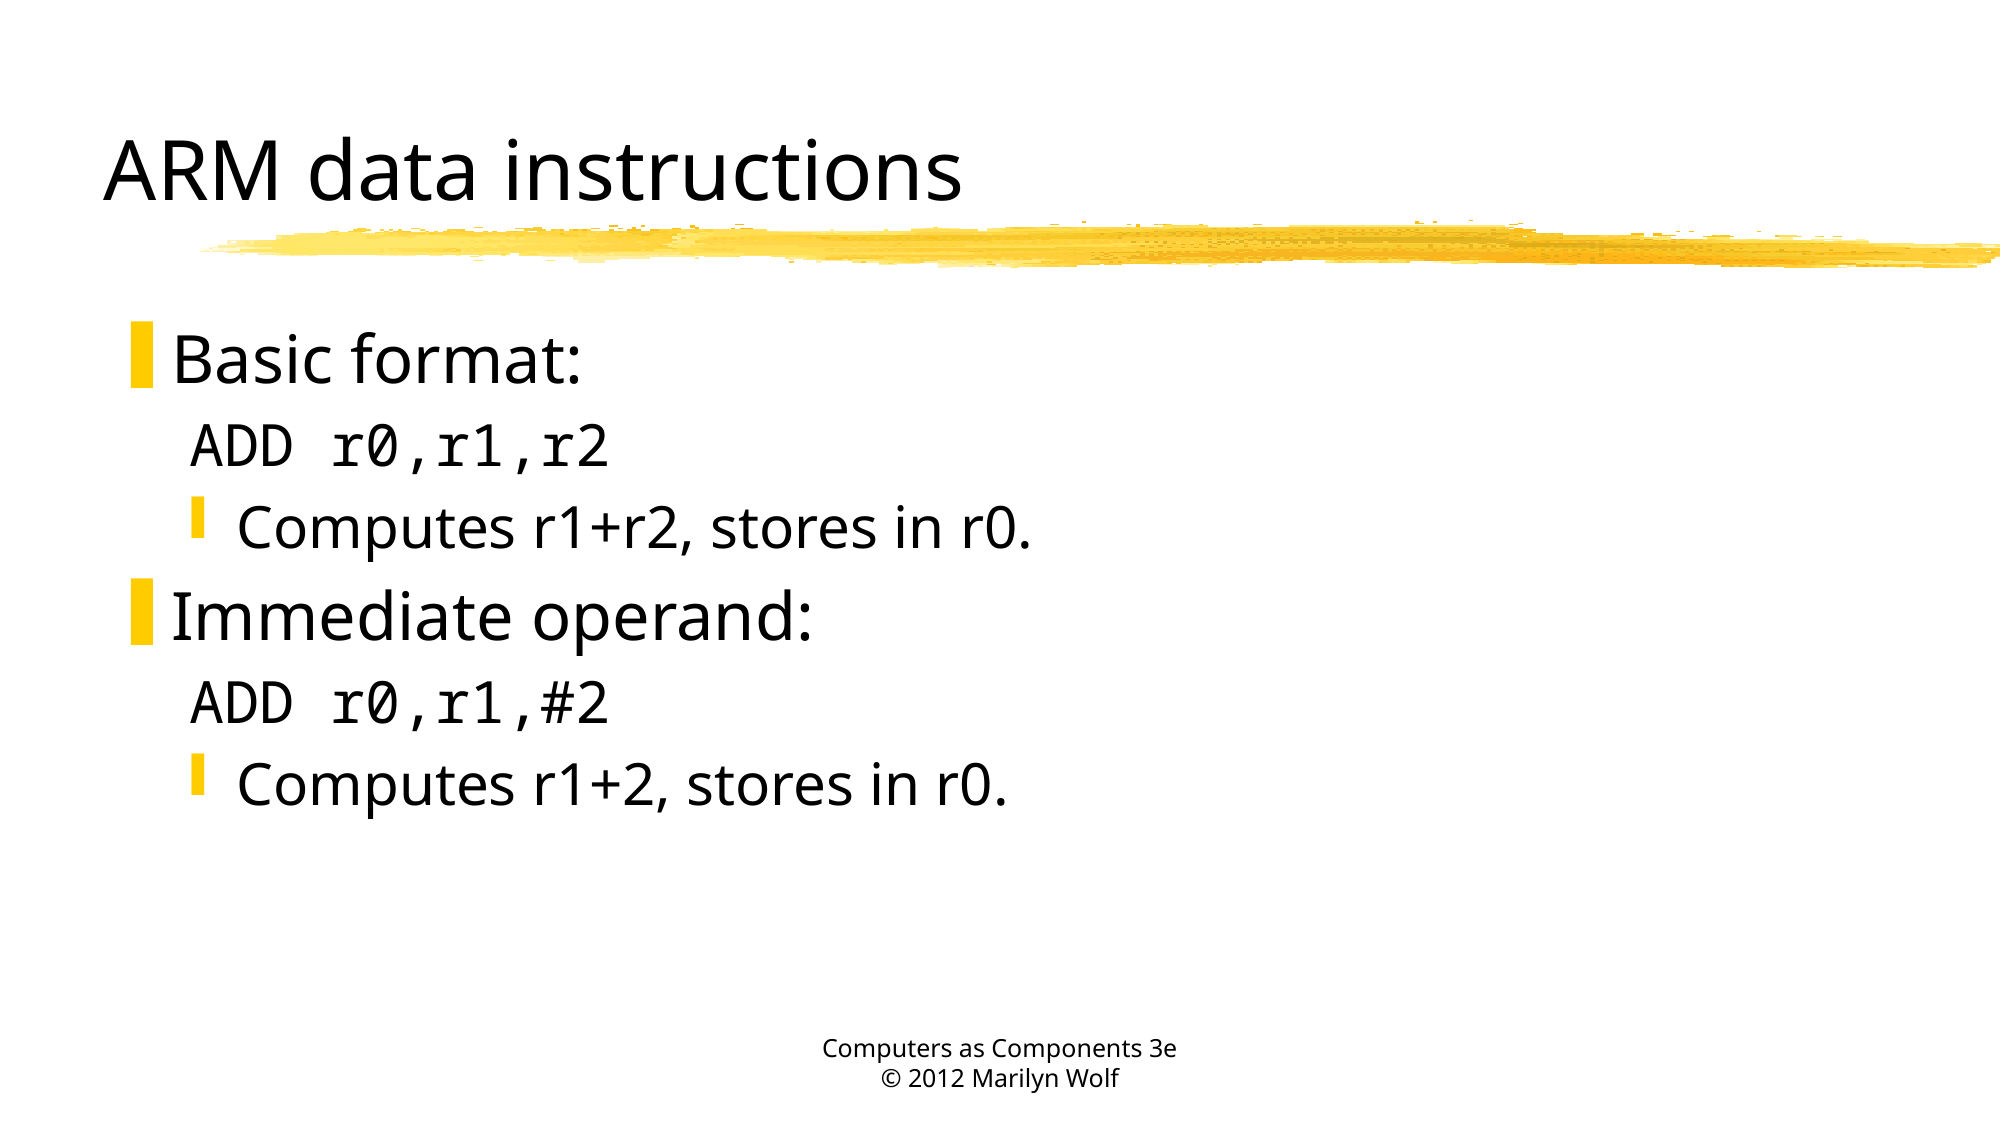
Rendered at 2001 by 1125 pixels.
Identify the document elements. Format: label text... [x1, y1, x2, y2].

title ARM data instructions [88, 37, 1790, 226]
list Basic format: ADD r0,r1,r2 Computes r1+r2, stores in r0. Immediate operand: ADD r0,r1,#2 Computes r1+2, stores in r0. [99, 309, 1890, 994]
picture [200, 215, 2000, 279]
